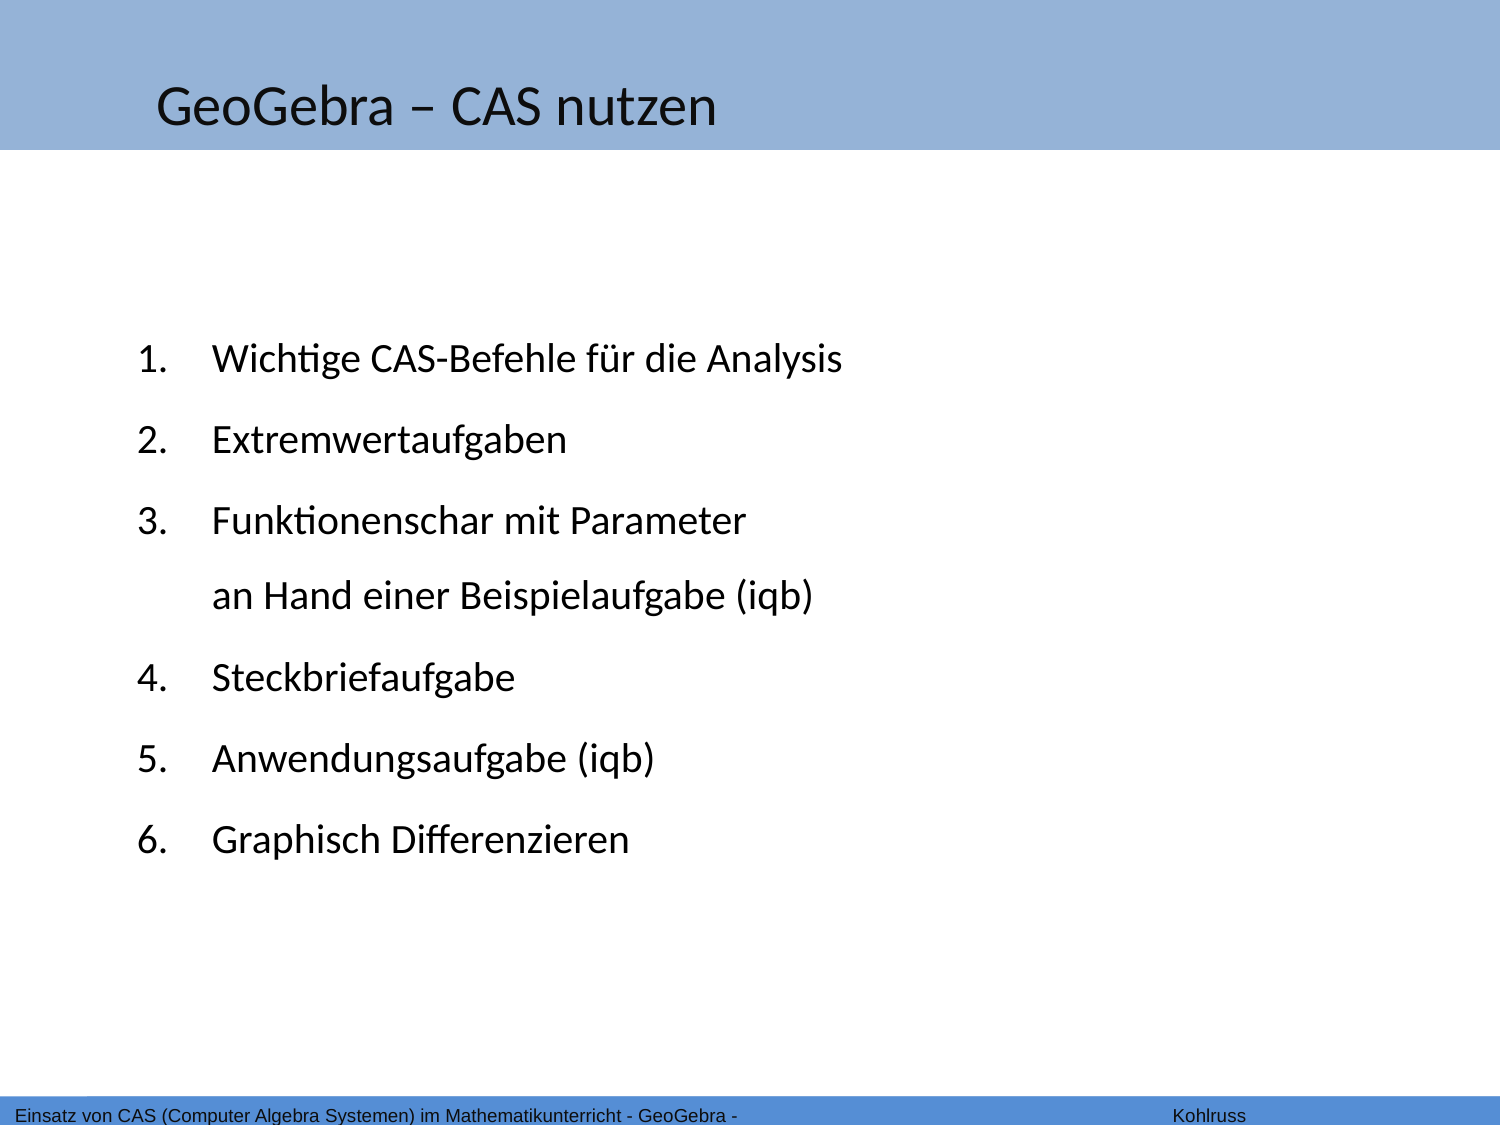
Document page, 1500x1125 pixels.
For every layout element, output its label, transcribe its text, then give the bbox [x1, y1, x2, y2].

text_box Wichtige CAS-Befehle für die Analysis Extremwertaufgaben Funktionenschar mit Parameter an Hand einer Beispielaufgabe (iqb) Steckbriefaufgabe Anwendungsaufgabe (iqb) Graphisch Differenzieren [122, 241, 858, 870]
text_box GeoGebra – CAS nutzen [141, 59, 1500, 145]
